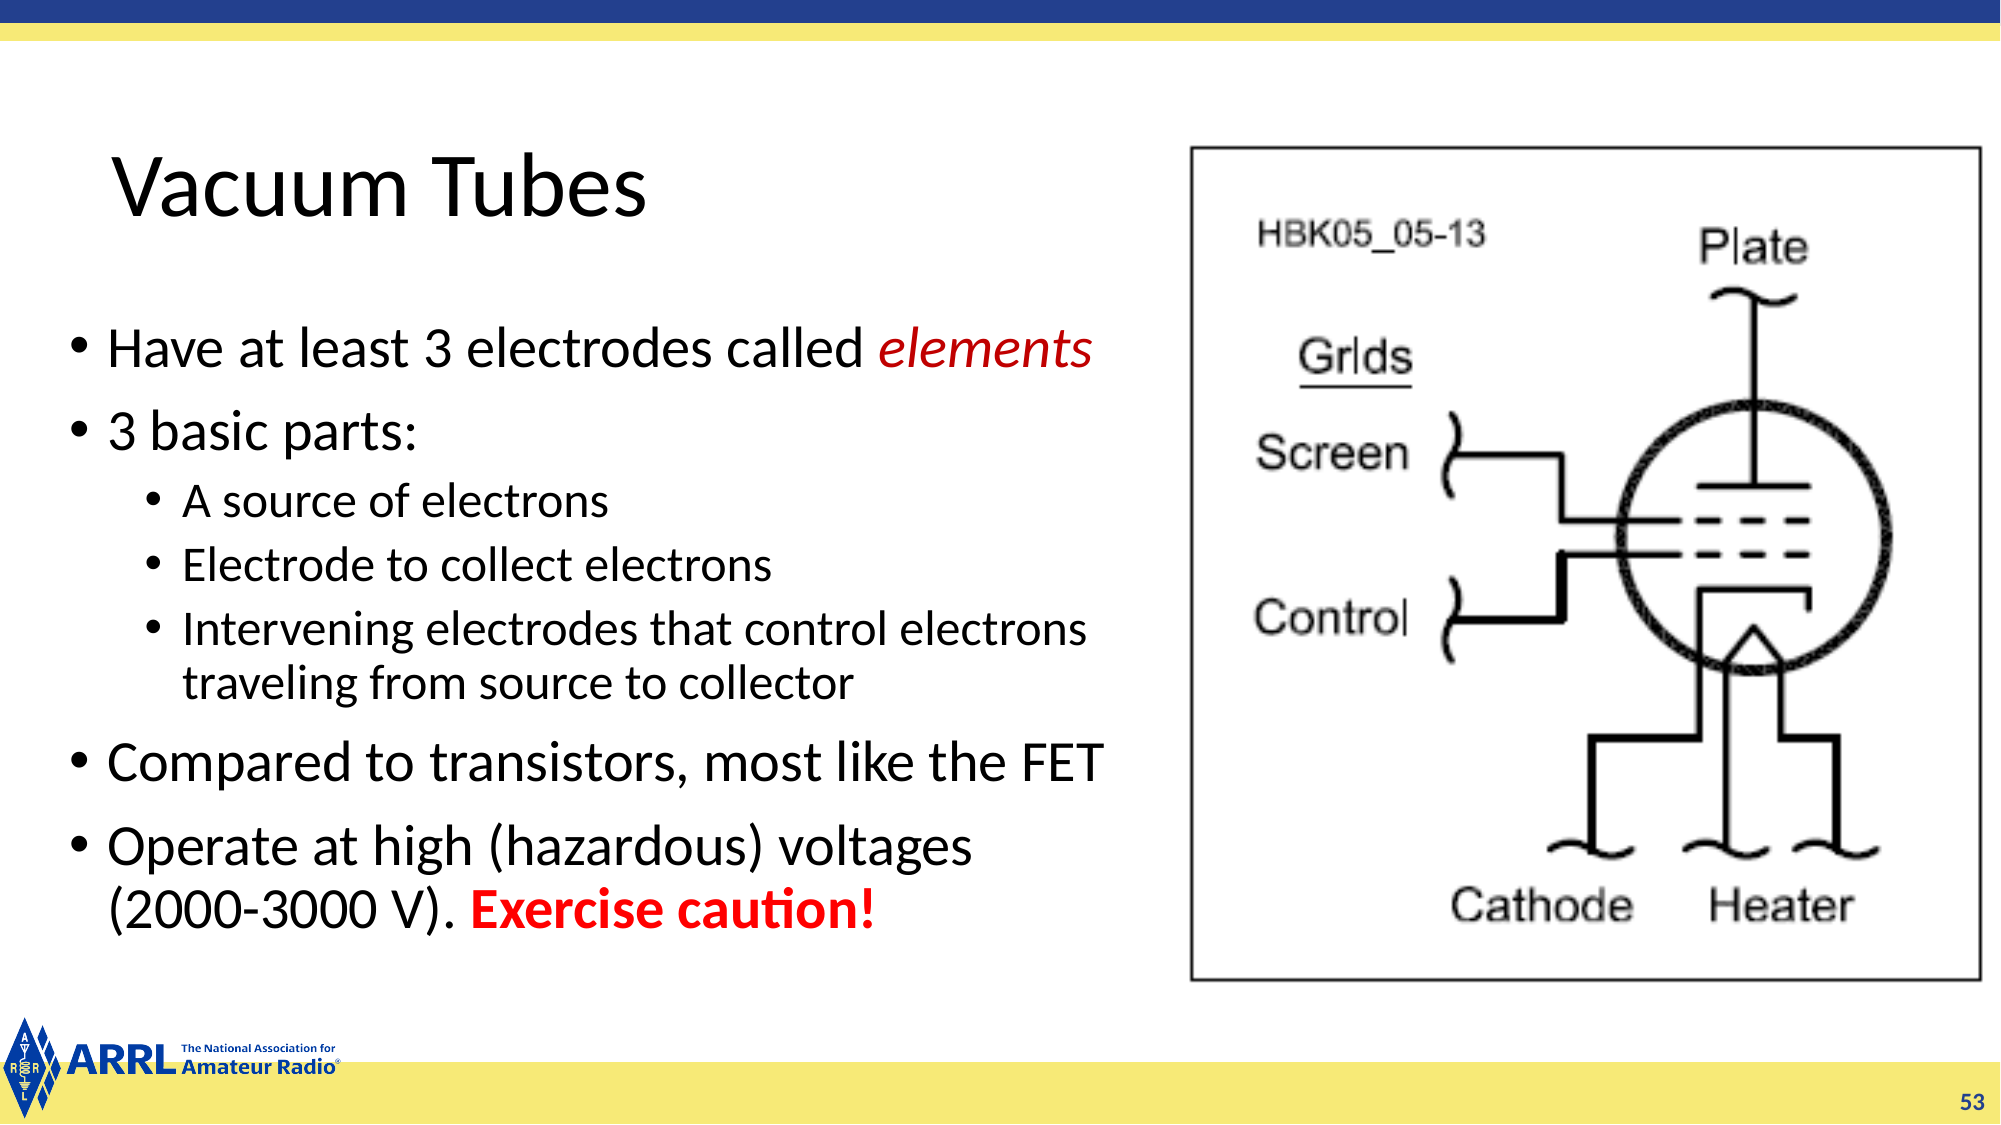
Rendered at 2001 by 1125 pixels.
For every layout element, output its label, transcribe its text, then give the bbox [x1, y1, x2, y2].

picture [1, 1015, 342, 1121]
picture [1173, 130, 2000, 991]
list Have at least 3 electrodes called elements 3 basic parts: A source of electrons Electrode to collect electrons Intervening electrodes that control electrons traveling from source to collector Compared to transistors, most like the FET Operate at high (hazardous) voltages (2000-3000 V). Exercise caution! [54, 309, 1125, 991]
title Vacuum Tubes [96, 130, 1173, 356]
